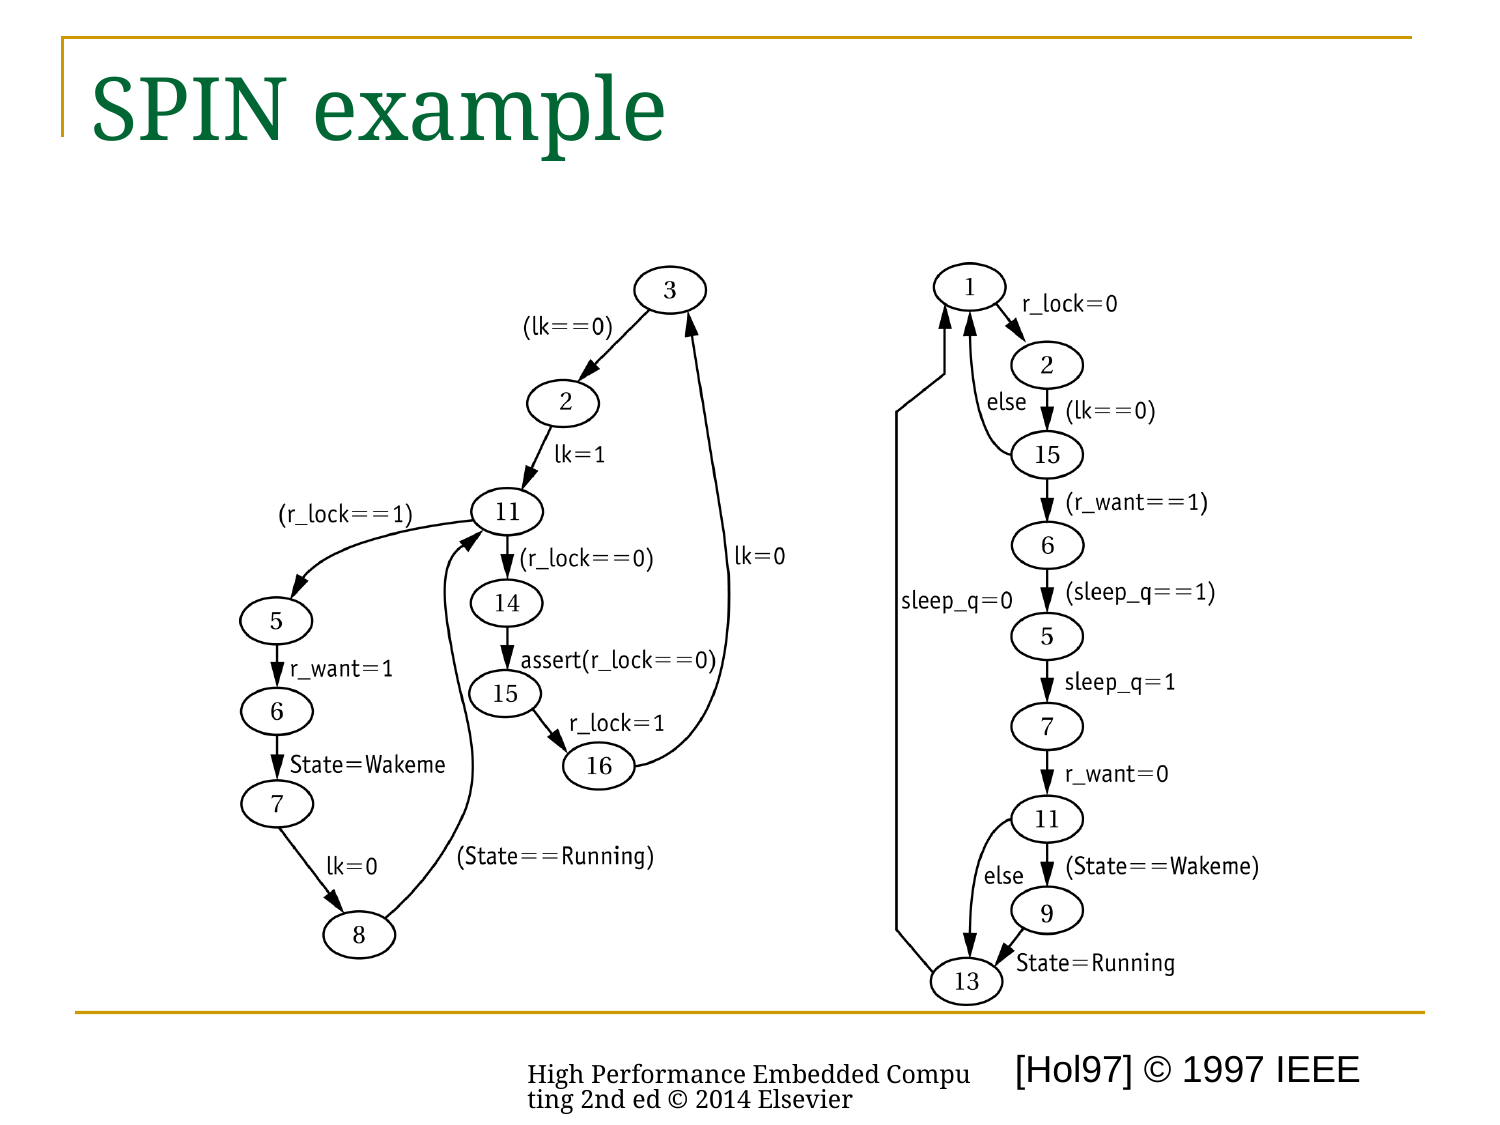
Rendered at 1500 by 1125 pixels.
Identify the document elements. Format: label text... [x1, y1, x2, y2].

text_box [Hol97] © 1997 IEEE [1000, 1037, 1377, 1098]
title SPIN example [75, 45, 1425, 233]
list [239, 262, 1261, 1006]
footer High Performance Embedded Computing 2nd ed © 2014 Elsevier [512, 1025, 988, 1100]
